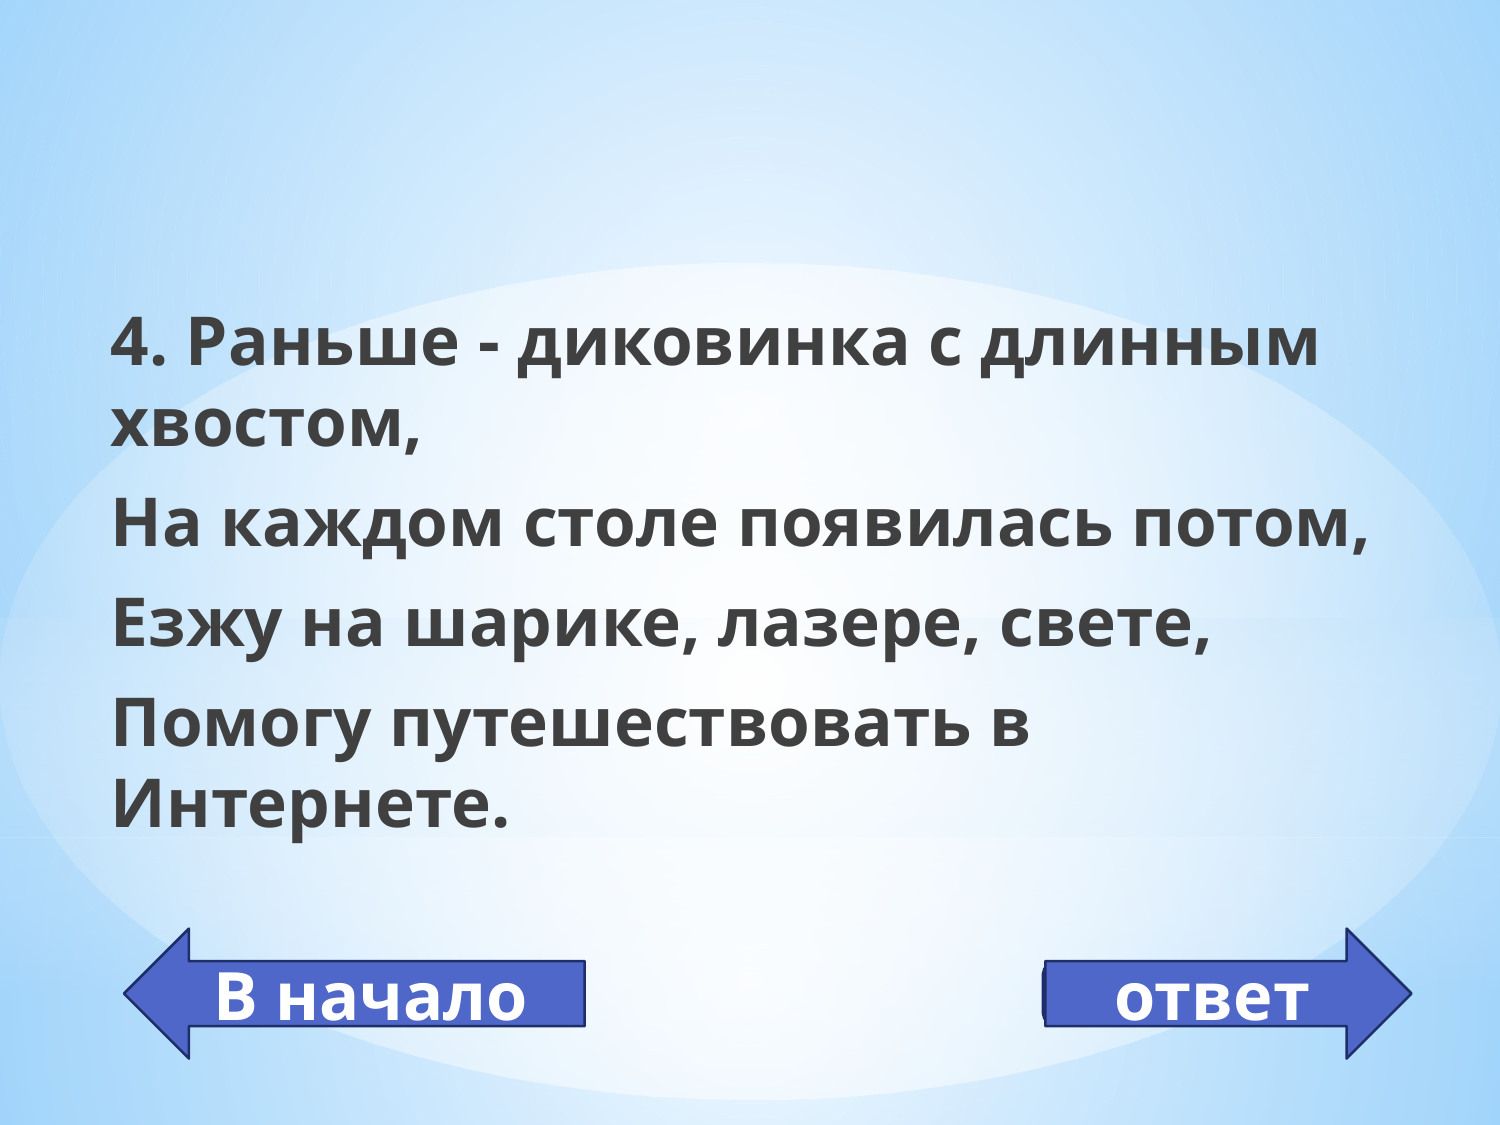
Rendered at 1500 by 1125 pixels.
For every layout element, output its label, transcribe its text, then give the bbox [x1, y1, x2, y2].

list 4. Раньше - диковинка с длинным хвостом, На каждом столе появилась потом, Езжу на шарике, лазере, свете, Помогу путешествовать в Интернете. [88, 290, 1436, 861]
text_box [1045, 927, 1414, 1060]
text_box В начало [123, 927, 586, 1060]
